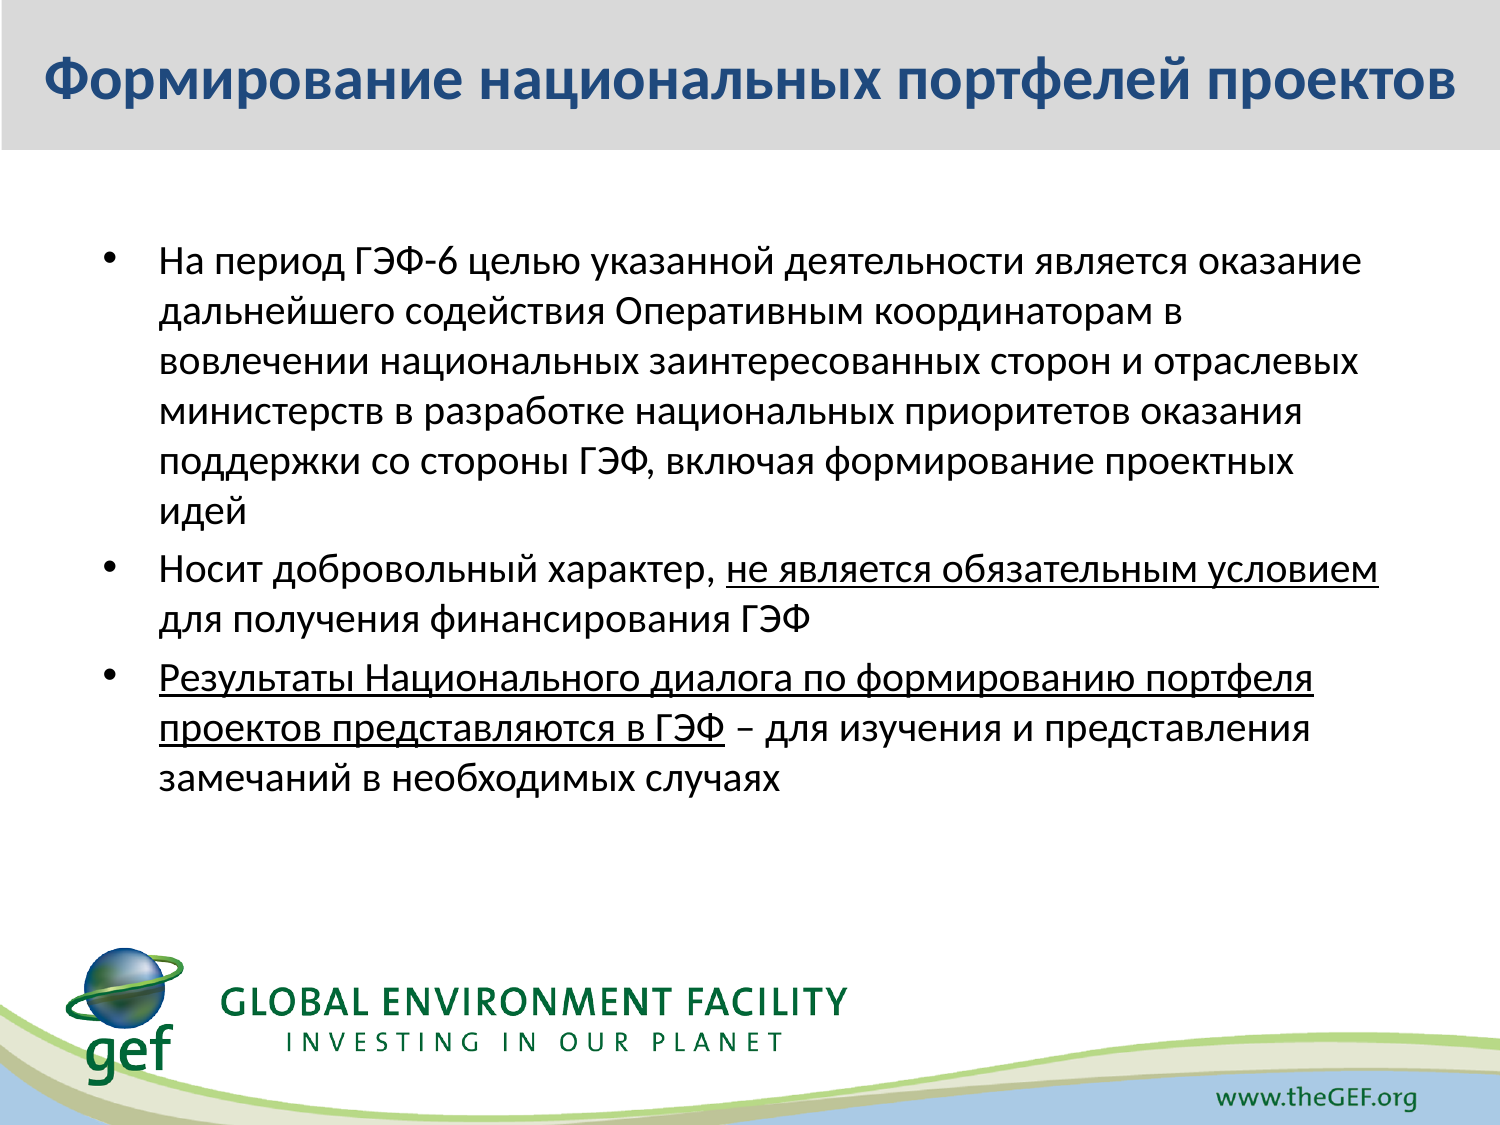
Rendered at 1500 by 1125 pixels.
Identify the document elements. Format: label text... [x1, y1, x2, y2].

list На период ГЭФ-6 целью указанной деятельности является оказание дальнейшего содействия Оперативным координаторам в вовлечении национальных заинтересованных сторон и отраслевых министерств в разработке национальных приоритетов оказания поддержки со стороны ГЭФ, включая формирование проектных идей Носит добровольный характер, не является обязательным условием для получения финансирования ГЭФ Результаты Национального диалога по формированию портфеля проектов представляются в ГЭФ – для изучения и представления замечаний в необходимых случаях [87, 224, 1401, 913]
title Формирование национальных портфелей проектов [1, 0, 1500, 151]
picture [0, 920, 1500, 1125]
